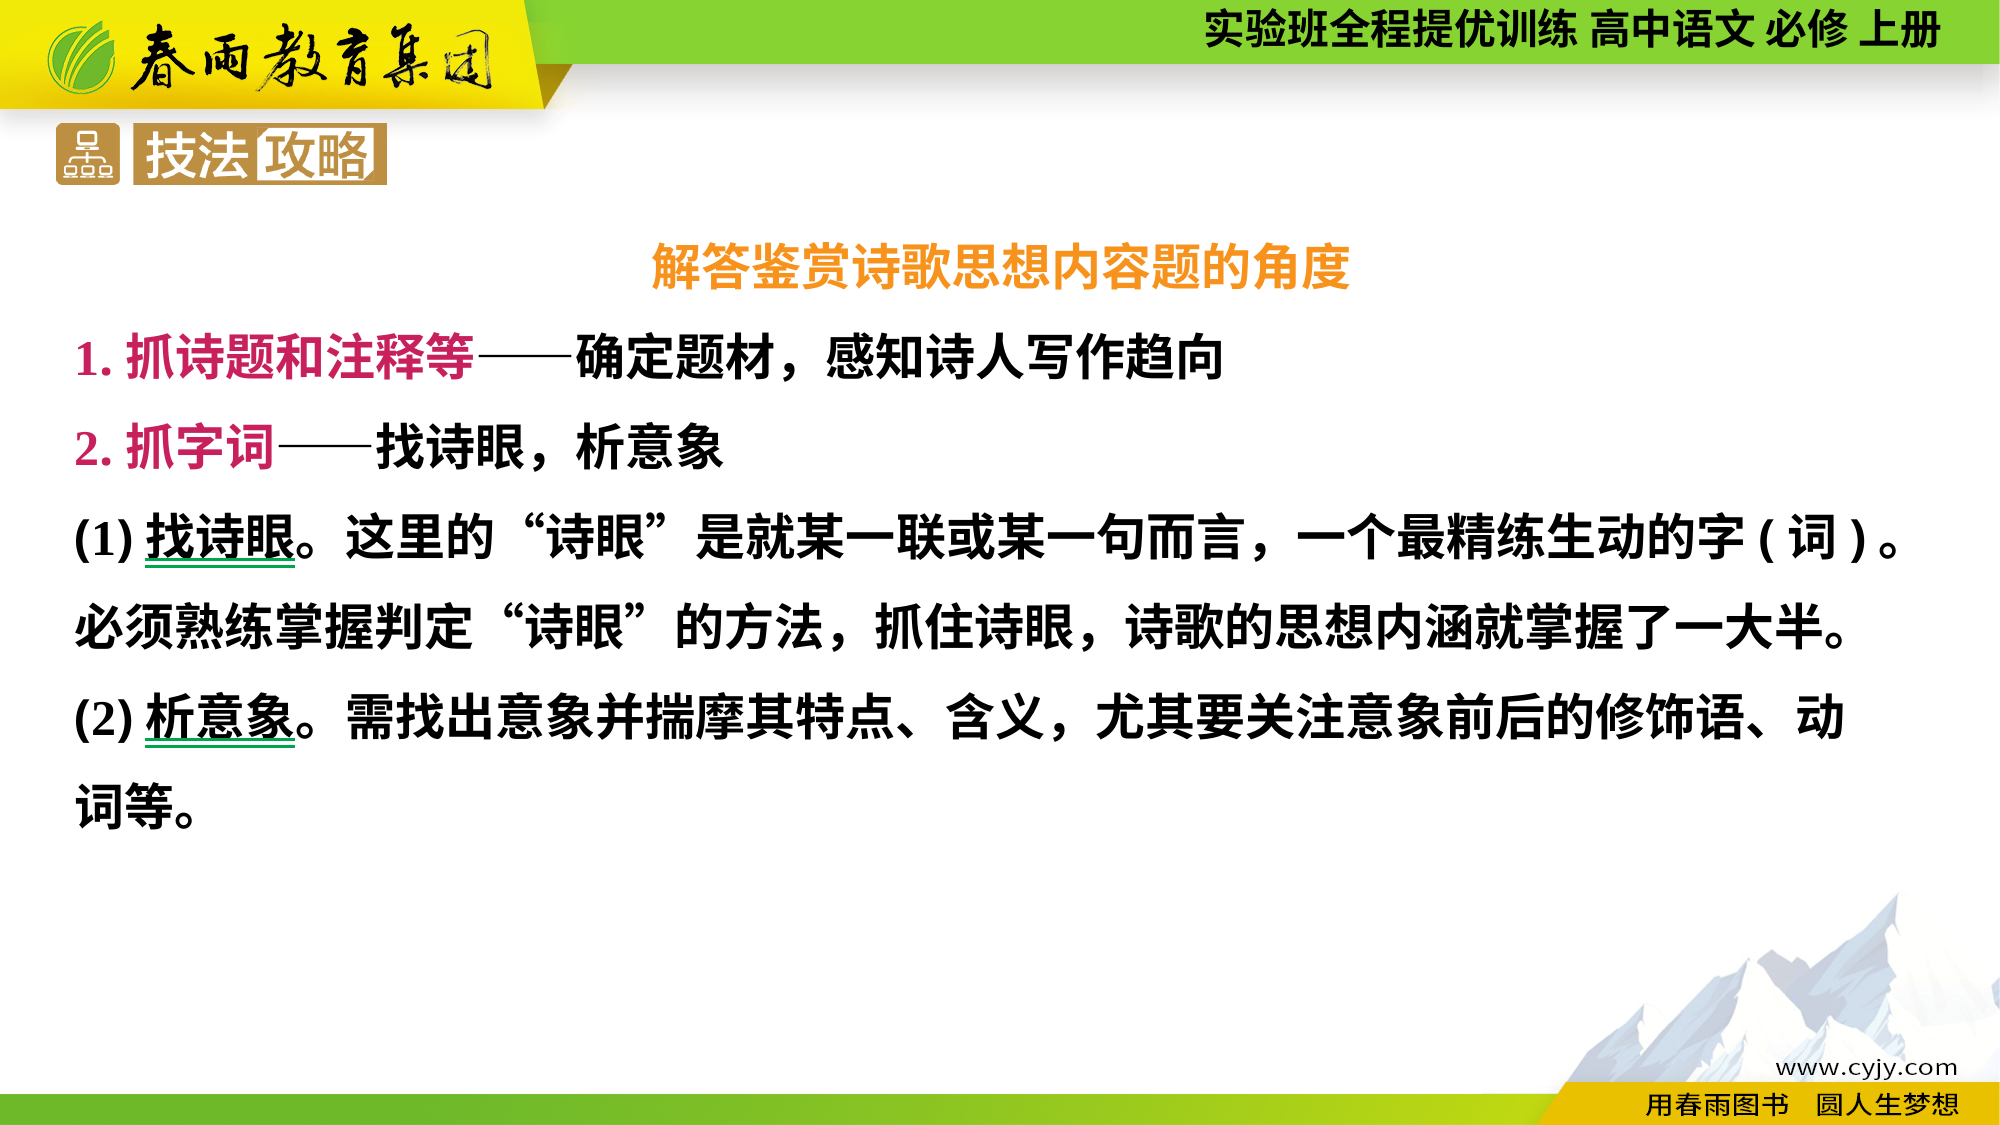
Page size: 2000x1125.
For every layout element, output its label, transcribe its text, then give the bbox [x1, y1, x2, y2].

list 解答鉴赏诗歌思想内容题的角度 1.抓诗题和注释等——确定题材，感知诗人写作趋向 2.抓字词——找诗眼，析意象 (1)找诗眼。这里的“诗眼”是就某一联或某一句而言，一个最精练生动的字(词)。必须熟练掌握判定“诗眼”的方法，抓住诗眼，诗歌的思想内涵就掌握了一大半。 (2)析意象。需找出意象并揣摩其特点、含义，尤其要关注意象前后的修饰语、动 词等。 [59, 198, 1944, 850]
picture [0, 0, 2000, 1125]
